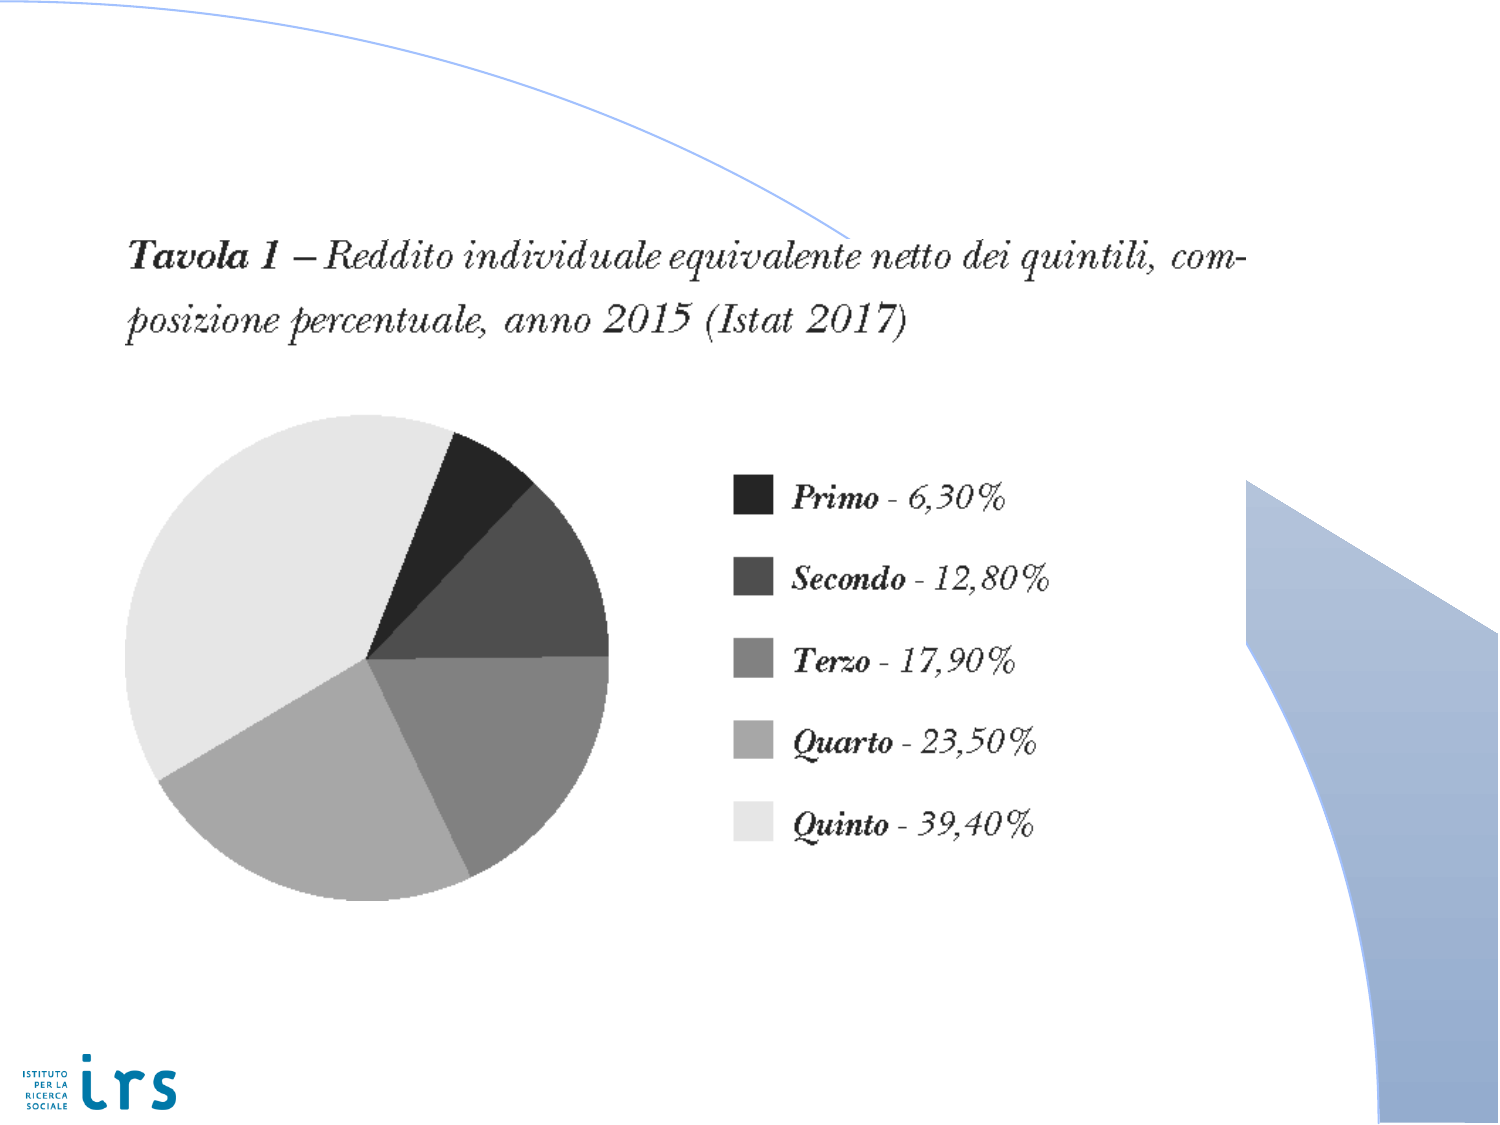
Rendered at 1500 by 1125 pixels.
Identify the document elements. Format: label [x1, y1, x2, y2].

picture [163, 1077, 176, 1091]
list [124, 239, 1246, 901]
picture [23, 1054, 176, 1110]
